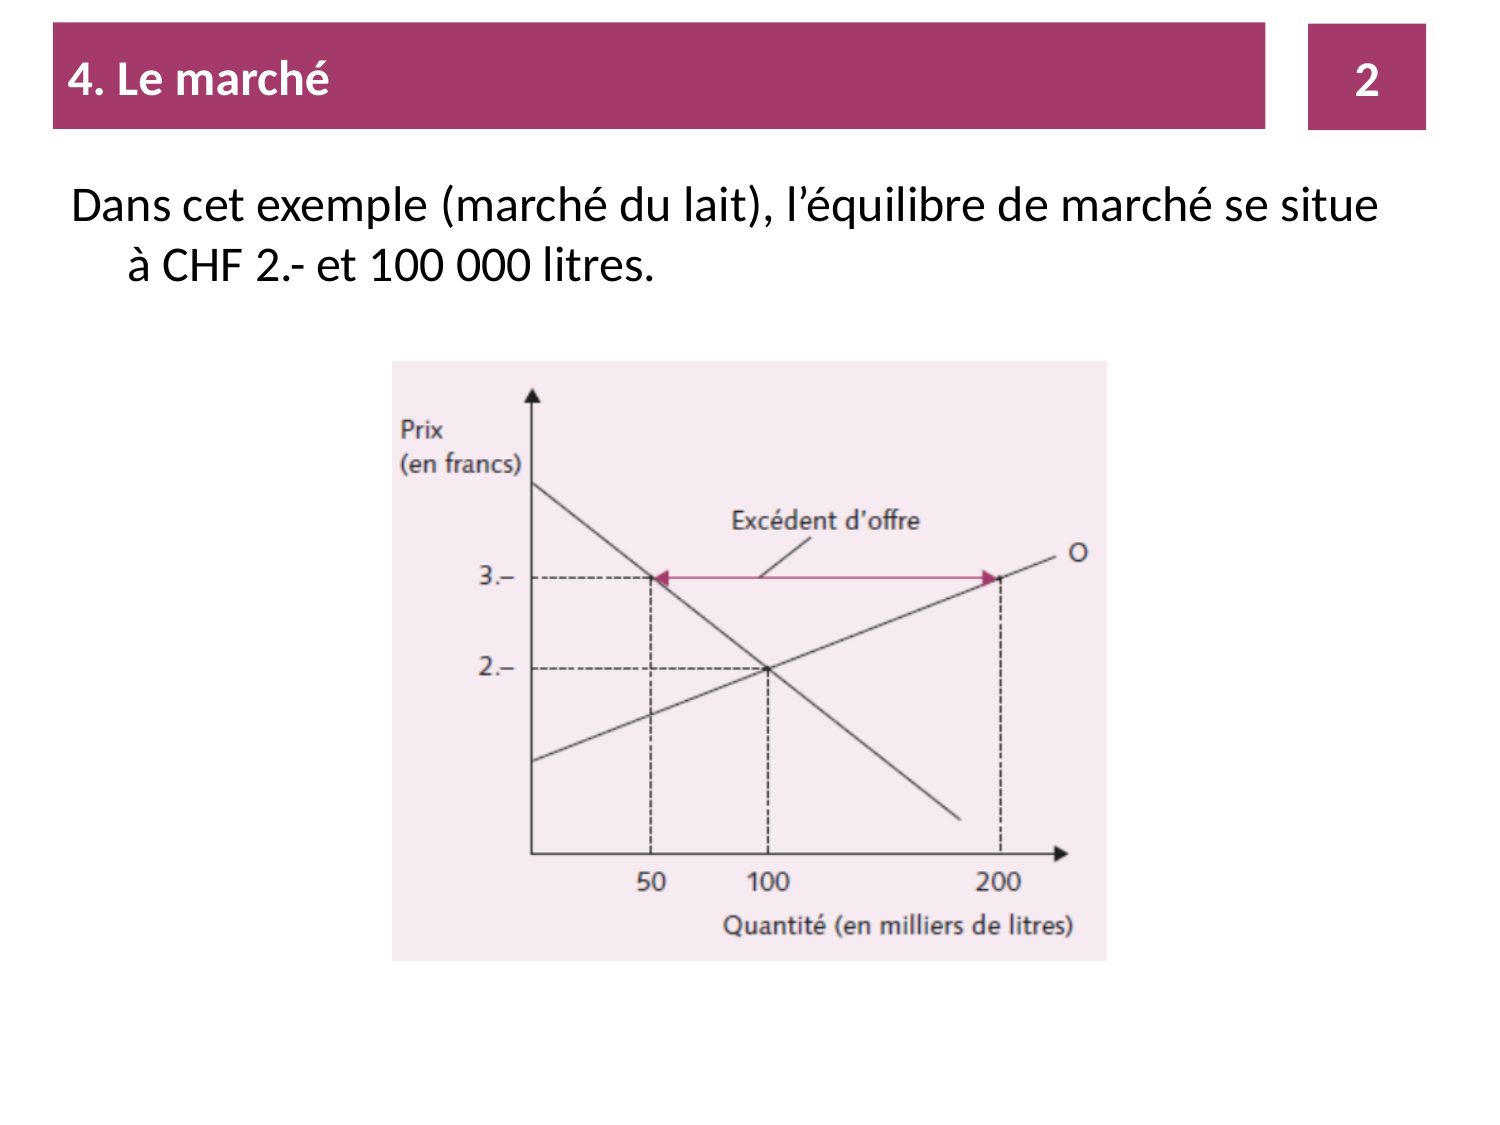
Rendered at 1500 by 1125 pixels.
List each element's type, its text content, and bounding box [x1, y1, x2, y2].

picture [392, 361, 1107, 961]
text_box 4. Le marché [52, 22, 1266, 129]
text_box 2 [1308, 23, 1427, 131]
text_box Dans cet exemple (marché du lait), l’équilibre de marché se situe à CHF 2.- et 100 000 litres. [56, 163, 1418, 299]
